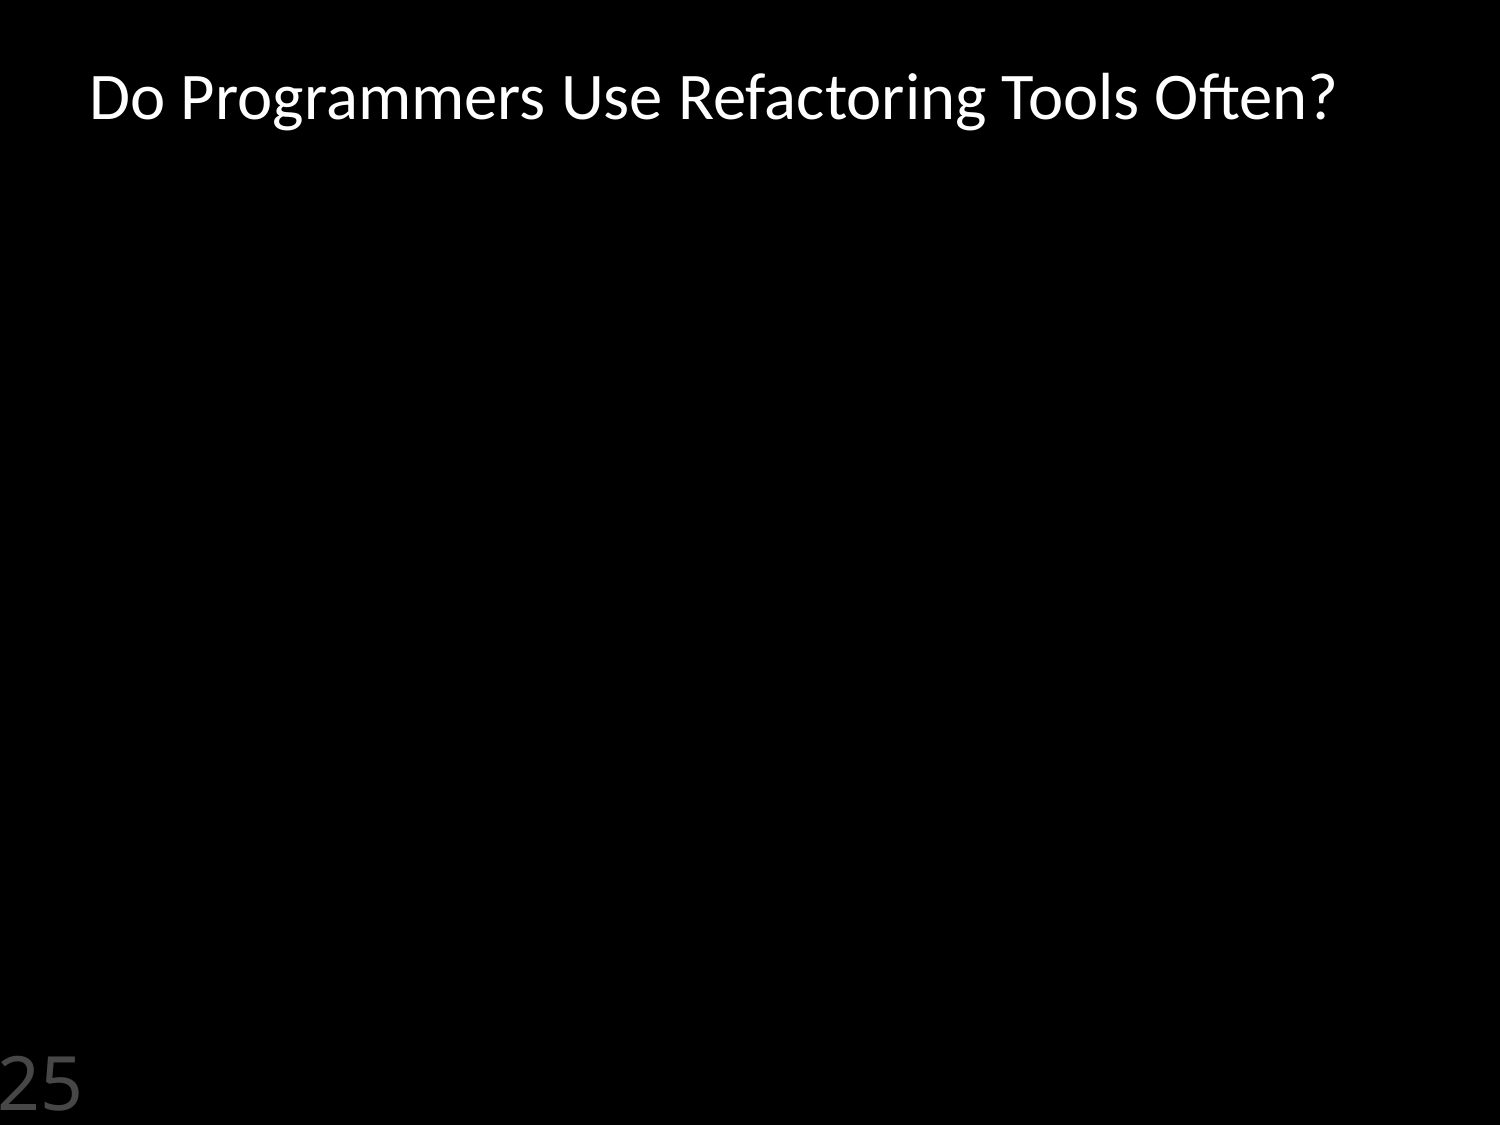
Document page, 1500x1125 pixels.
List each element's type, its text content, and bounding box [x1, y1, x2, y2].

text_box Do Programmers Use Refactoring Tools Often? [74, 45, 1386, 138]
slide_number 25 [0, 1059, 348, 1125]
